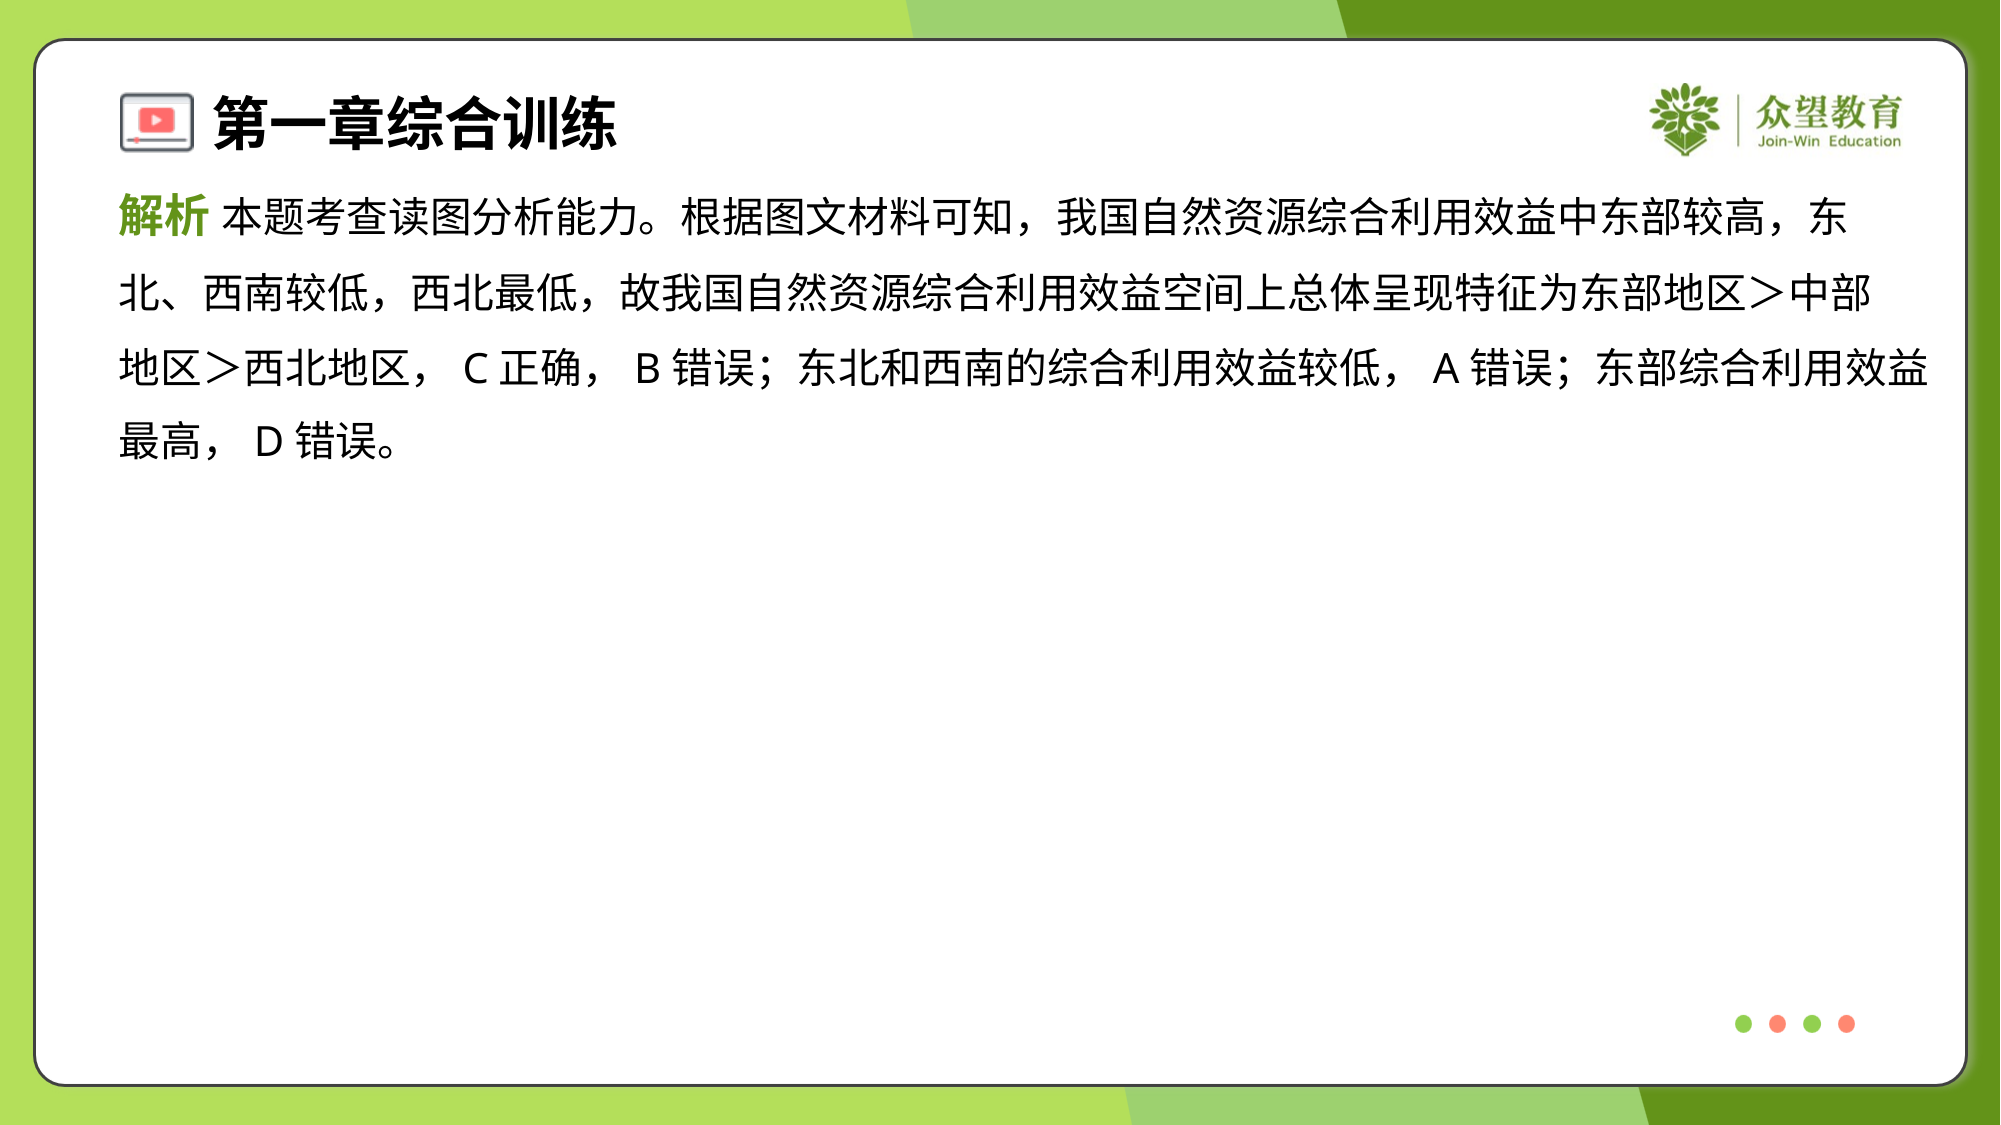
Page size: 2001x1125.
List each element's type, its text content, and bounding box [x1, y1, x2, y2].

text_box 解析 本题考查读图分析能力。根据图文材料可知，我国自然资源综合利用效益中东部较高，东 北、西南较低，西北最低，故我国自然资源综合利用效益空间上总体呈现特征为东部地区＞中部 地区＞西北地区，C正确，B错误；东北和西南的综合利用效益较低，A错误；东部综合利用效益 最高，D错误。 [118, 164, 1883, 458]
picture [0, 0, 2000, 1125]
